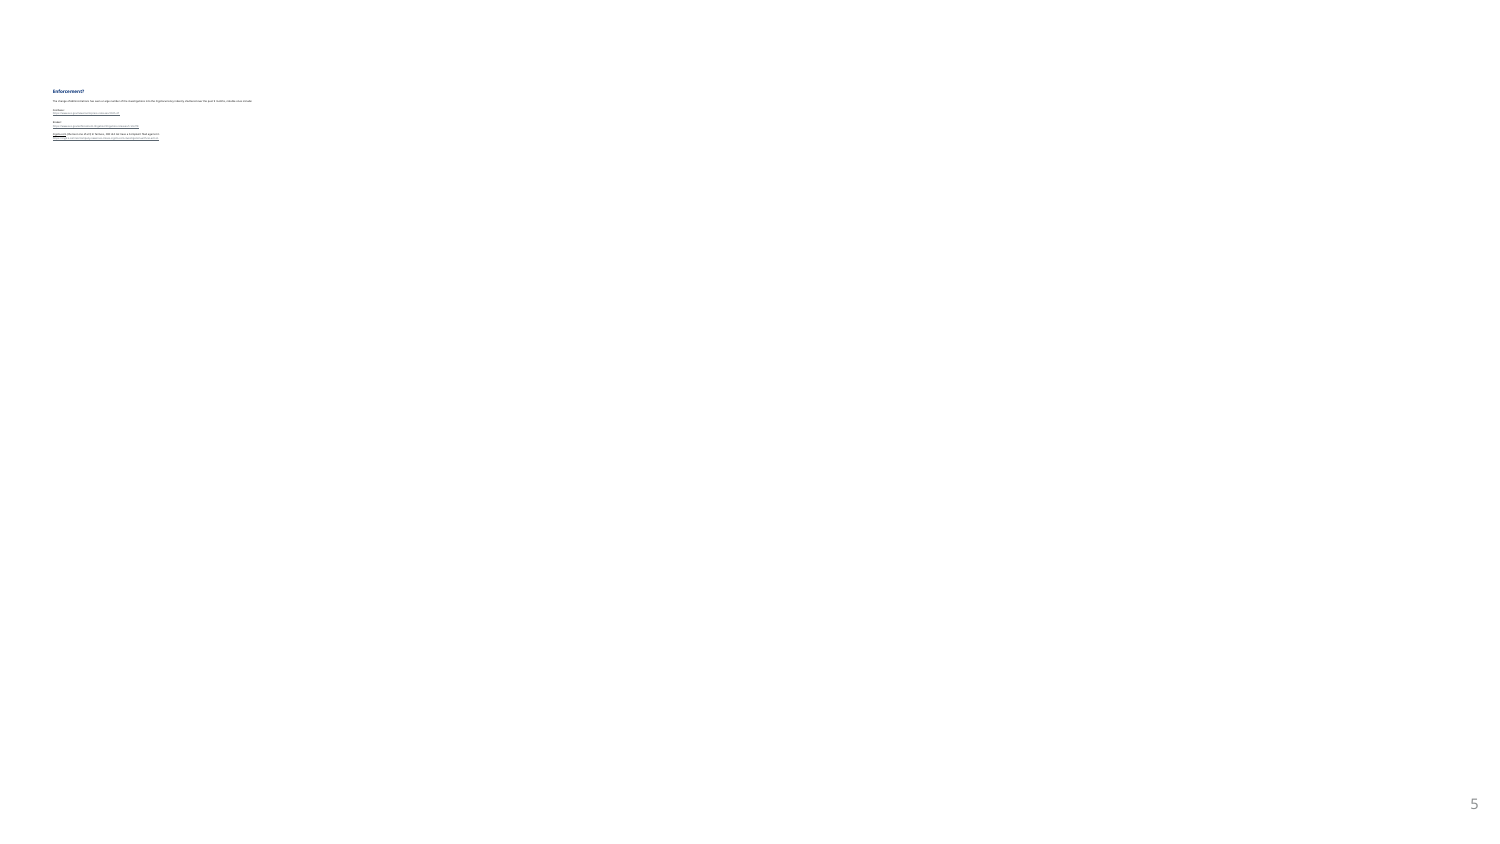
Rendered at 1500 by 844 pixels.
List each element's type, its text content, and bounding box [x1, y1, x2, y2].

slide_number ‹#› [1403, 779, 1494, 844]
title Enforcement? The change of Administrations has seen a large number of the investigations into the Cryptocurrency industry shuttered over the past 9 months, notable ones include: Coinbase: https://www.sec.gov/newsroom/press-releases/2025-47 Kraken: https://www.sec.gov/enforcement-litigation/litigation-releases/lr-26278 Crypto.com (the best one of all!) In fairness, CDC did not have a Complaint filed against it. https://crypto.com/en/company-news/sec-closes-crypto-com-investigation-with-no-action [37, 75, 854, 168]
